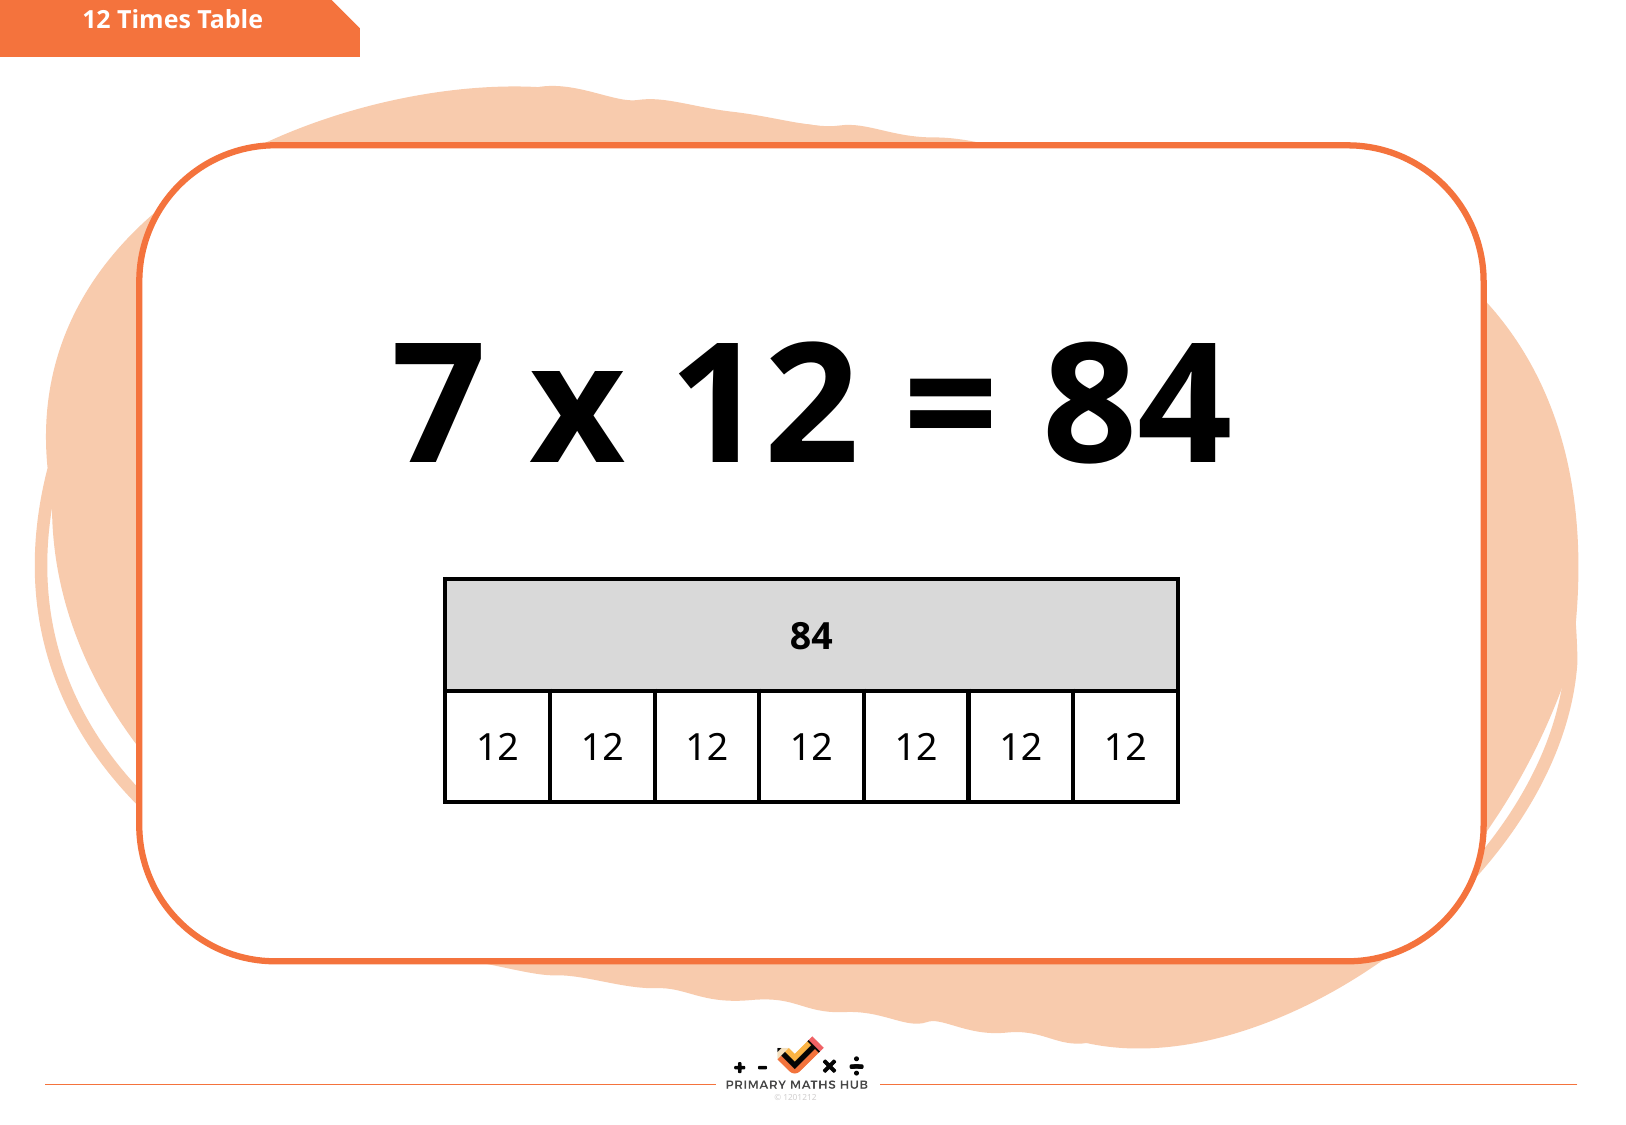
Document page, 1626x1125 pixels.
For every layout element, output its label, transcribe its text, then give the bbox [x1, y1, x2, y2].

picture [722, 1034, 872, 1094]
text_box [138, 144, 1485, 963]
table_header 84 [447, 581, 1176, 689]
text_box 12 Times Table [0, 0, 361, 58]
text_box [39, 214, 155, 799]
table_cell 12 [552, 693, 653, 800]
text_box [496, 960, 1374, 1044]
text_box [1479, 300, 1579, 867]
text_box [273, 91, 956, 144]
table_cell 12 [971, 693, 1071, 800]
table_cell 12 [761, 693, 862, 800]
table_cell 12 [1075, 693, 1176, 800]
text_box © 1201212 [720, 1084, 870, 1110]
table_cell 12 [866, 693, 966, 800]
text_box 7 x 12 = 84 [140, 288, 1485, 503]
table_cell 12 [657, 693, 757, 800]
table_cell 12 [447, 693, 548, 800]
